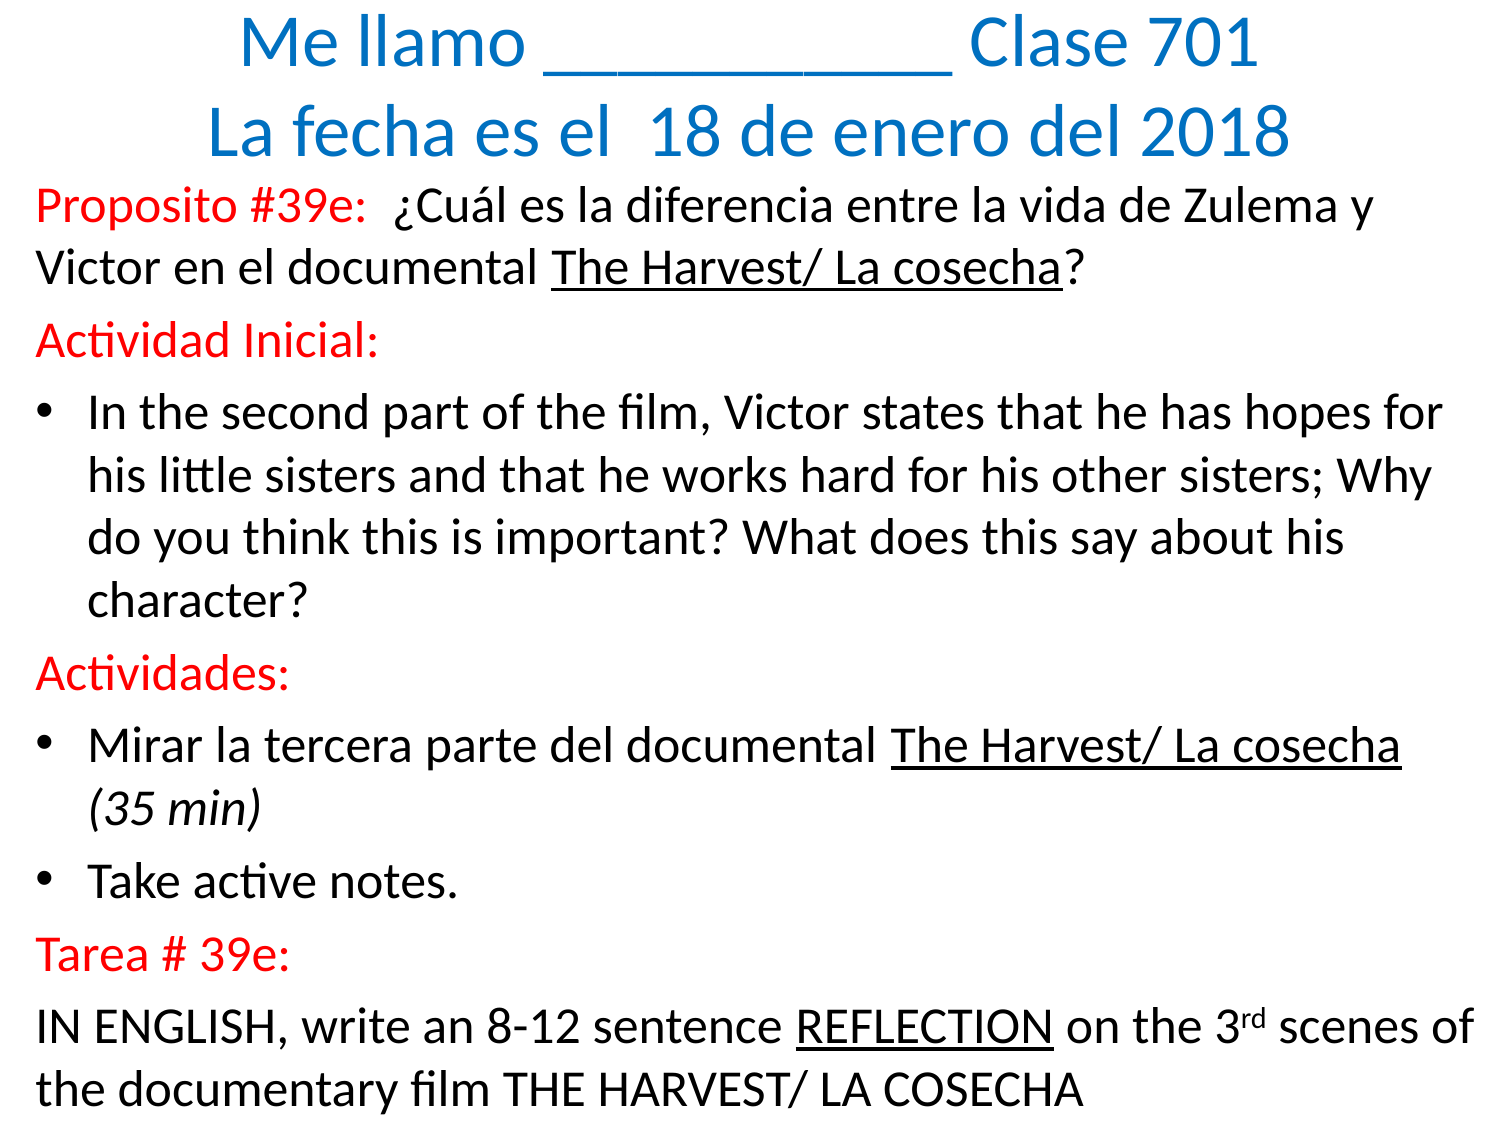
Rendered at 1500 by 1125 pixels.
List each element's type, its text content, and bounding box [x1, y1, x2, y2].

title Me llamo ___________ Clase 701 La fecha es el 18 de enero del 2018 [75, 0, 1425, 162]
list Proposito #39e: ¿Cuál es la diferencia entre la vida de Zulema y Victor en el documental The Harvest/ La cosecha? Actividad Inicial: In the second part of the film, Victor states that he has hopes for his little sisters and that he works hard for his other sisters; Why do you think this is important? What does this say about his character? Actividades: Mirar la tercera parte del documental The Harvest/ La cosecha (35 min) Take active notes. Tarea # 39e: IN ENGLISH, write an 8-12 sentence REFLECTION on the 3rd scenes of the documentary film THE HARVEST/ LA COSECHA [20, 162, 1496, 1125]
